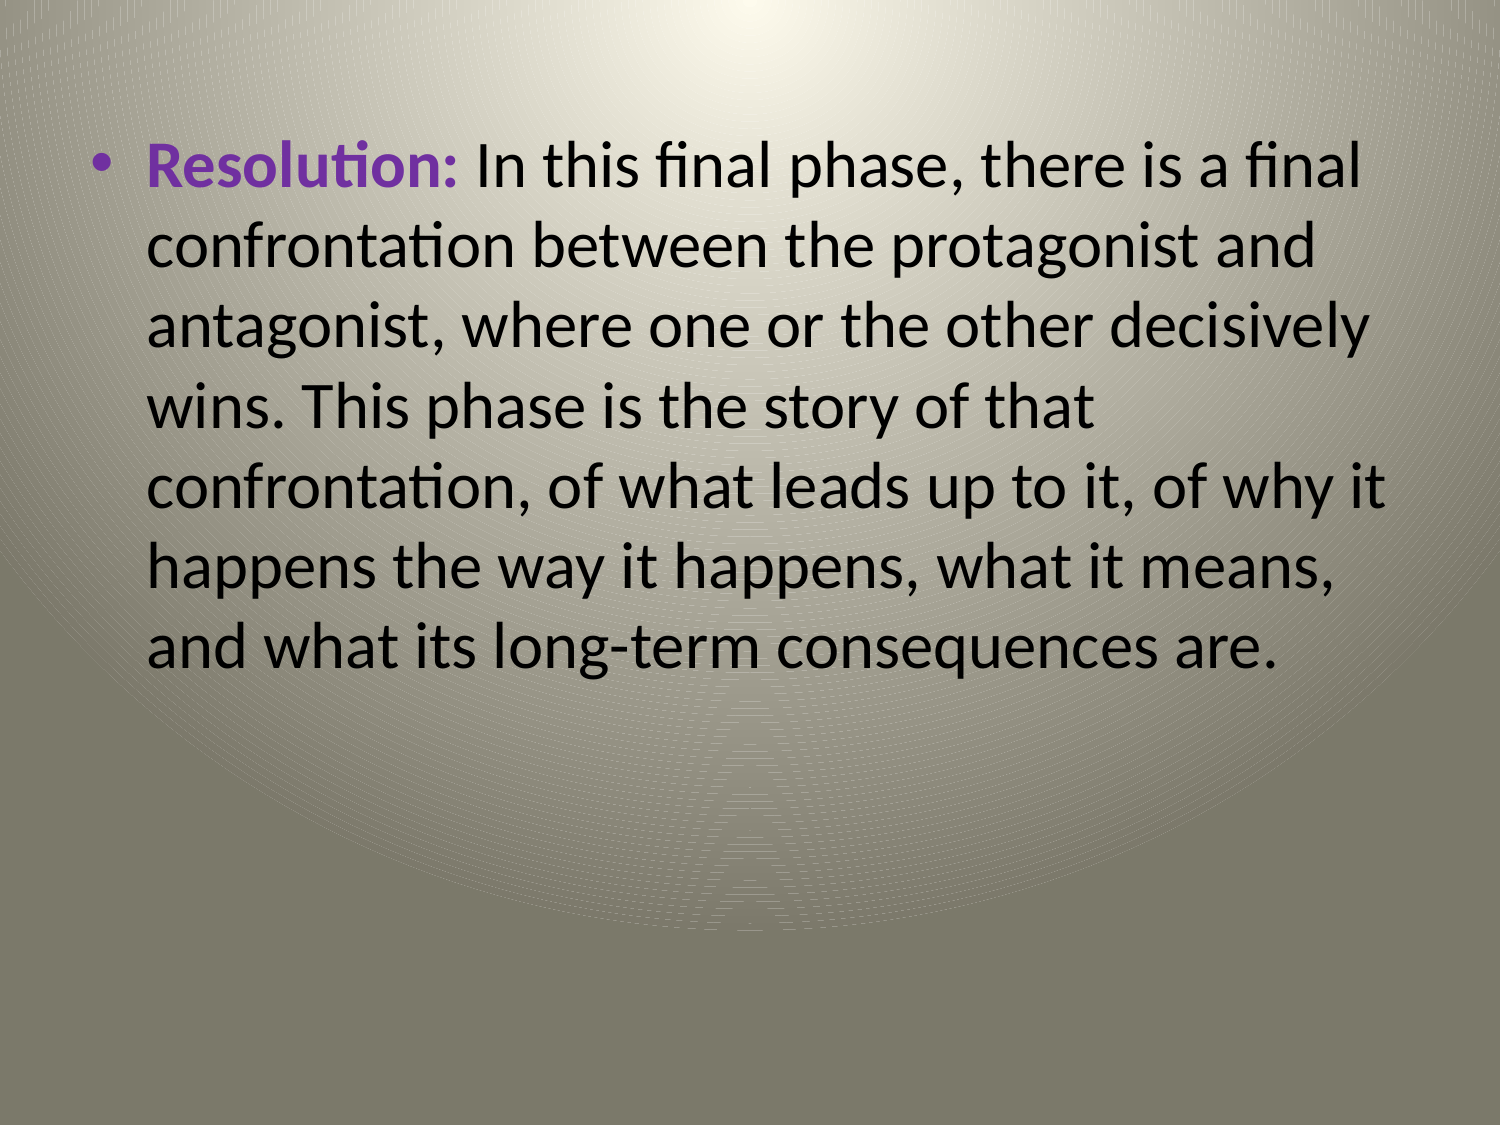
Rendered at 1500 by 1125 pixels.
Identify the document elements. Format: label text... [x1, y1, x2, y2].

list Resolution: In this final phase, there is a final confrontation between the protagonist and antagonist, where one or the other decisively wins. This phase is the story of that confrontation, of what leads up to it, of why it happens the way it happens, what it means, and what its long-term consequences are. [75, 113, 1425, 1005]
